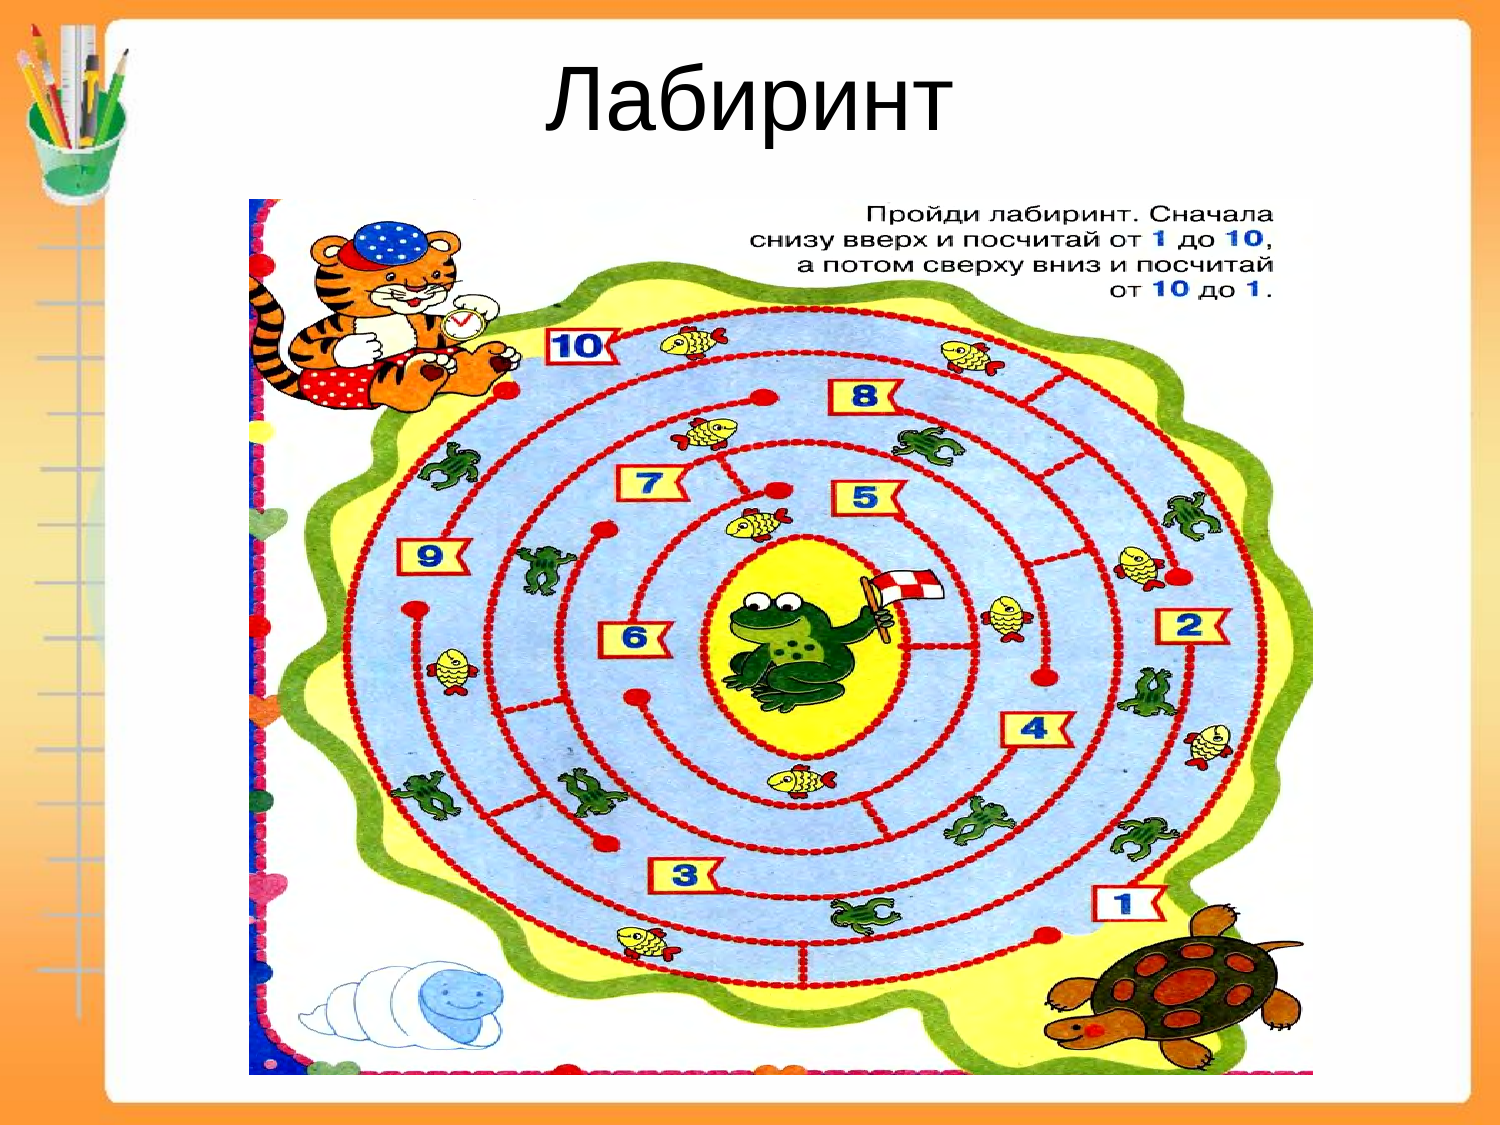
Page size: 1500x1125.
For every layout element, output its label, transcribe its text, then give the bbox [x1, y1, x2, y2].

title Лабиринт [75, 0, 1425, 188]
picture [0, 0, 1500, 1125]
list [249, 199, 1313, 1076]
